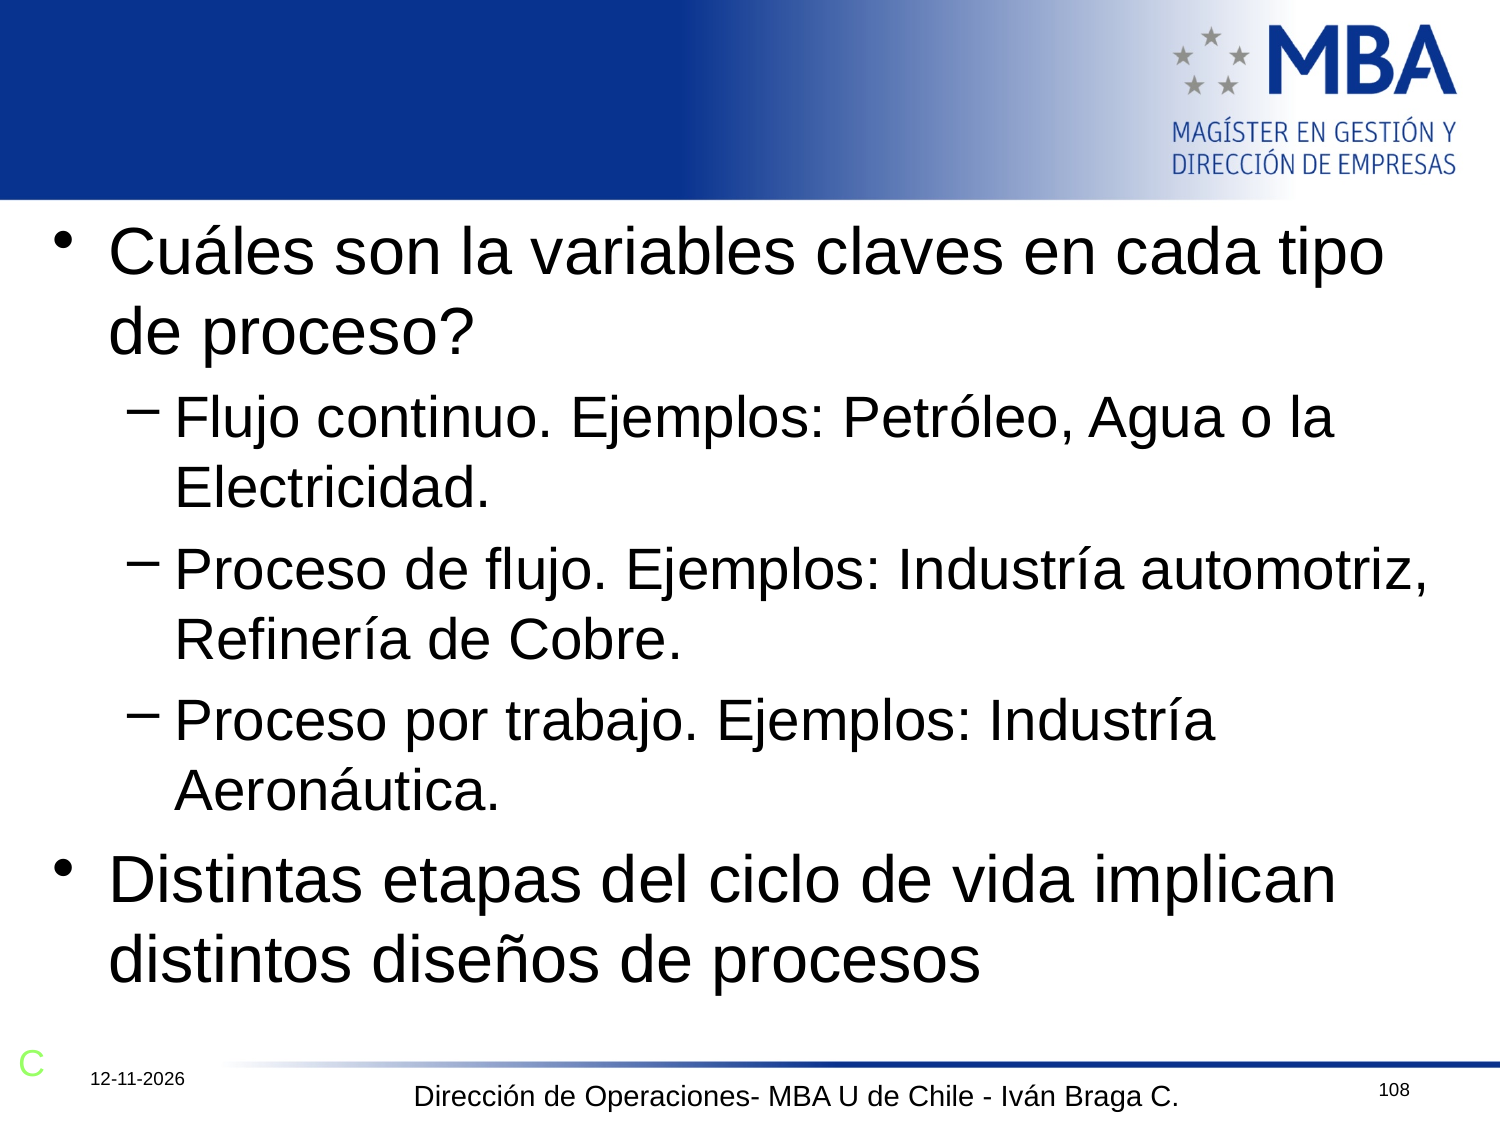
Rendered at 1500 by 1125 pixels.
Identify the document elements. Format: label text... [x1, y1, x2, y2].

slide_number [74, 1058, 426, 1103]
text_box C [3, 1031, 61, 1092]
slide_number 108 [1234, 1070, 1426, 1125]
picture [0, 0, 1500, 1125]
list Cuáles son la variables claves en cada tipo de proceso? Flujo continuo. Ejemplos: Petróleo, Agua o la Electricidad. Proceso de flujo. Ejemplos: Industría automotriz, Refinería de Cobre. Proceso por trabajo. Ejemplos: Industría Aeronáutica. Distintas etapas del ciclo de vida implican distintos diseños de procesos [37, 200, 1450, 938]
footer [501, 1070, 1034, 1125]
